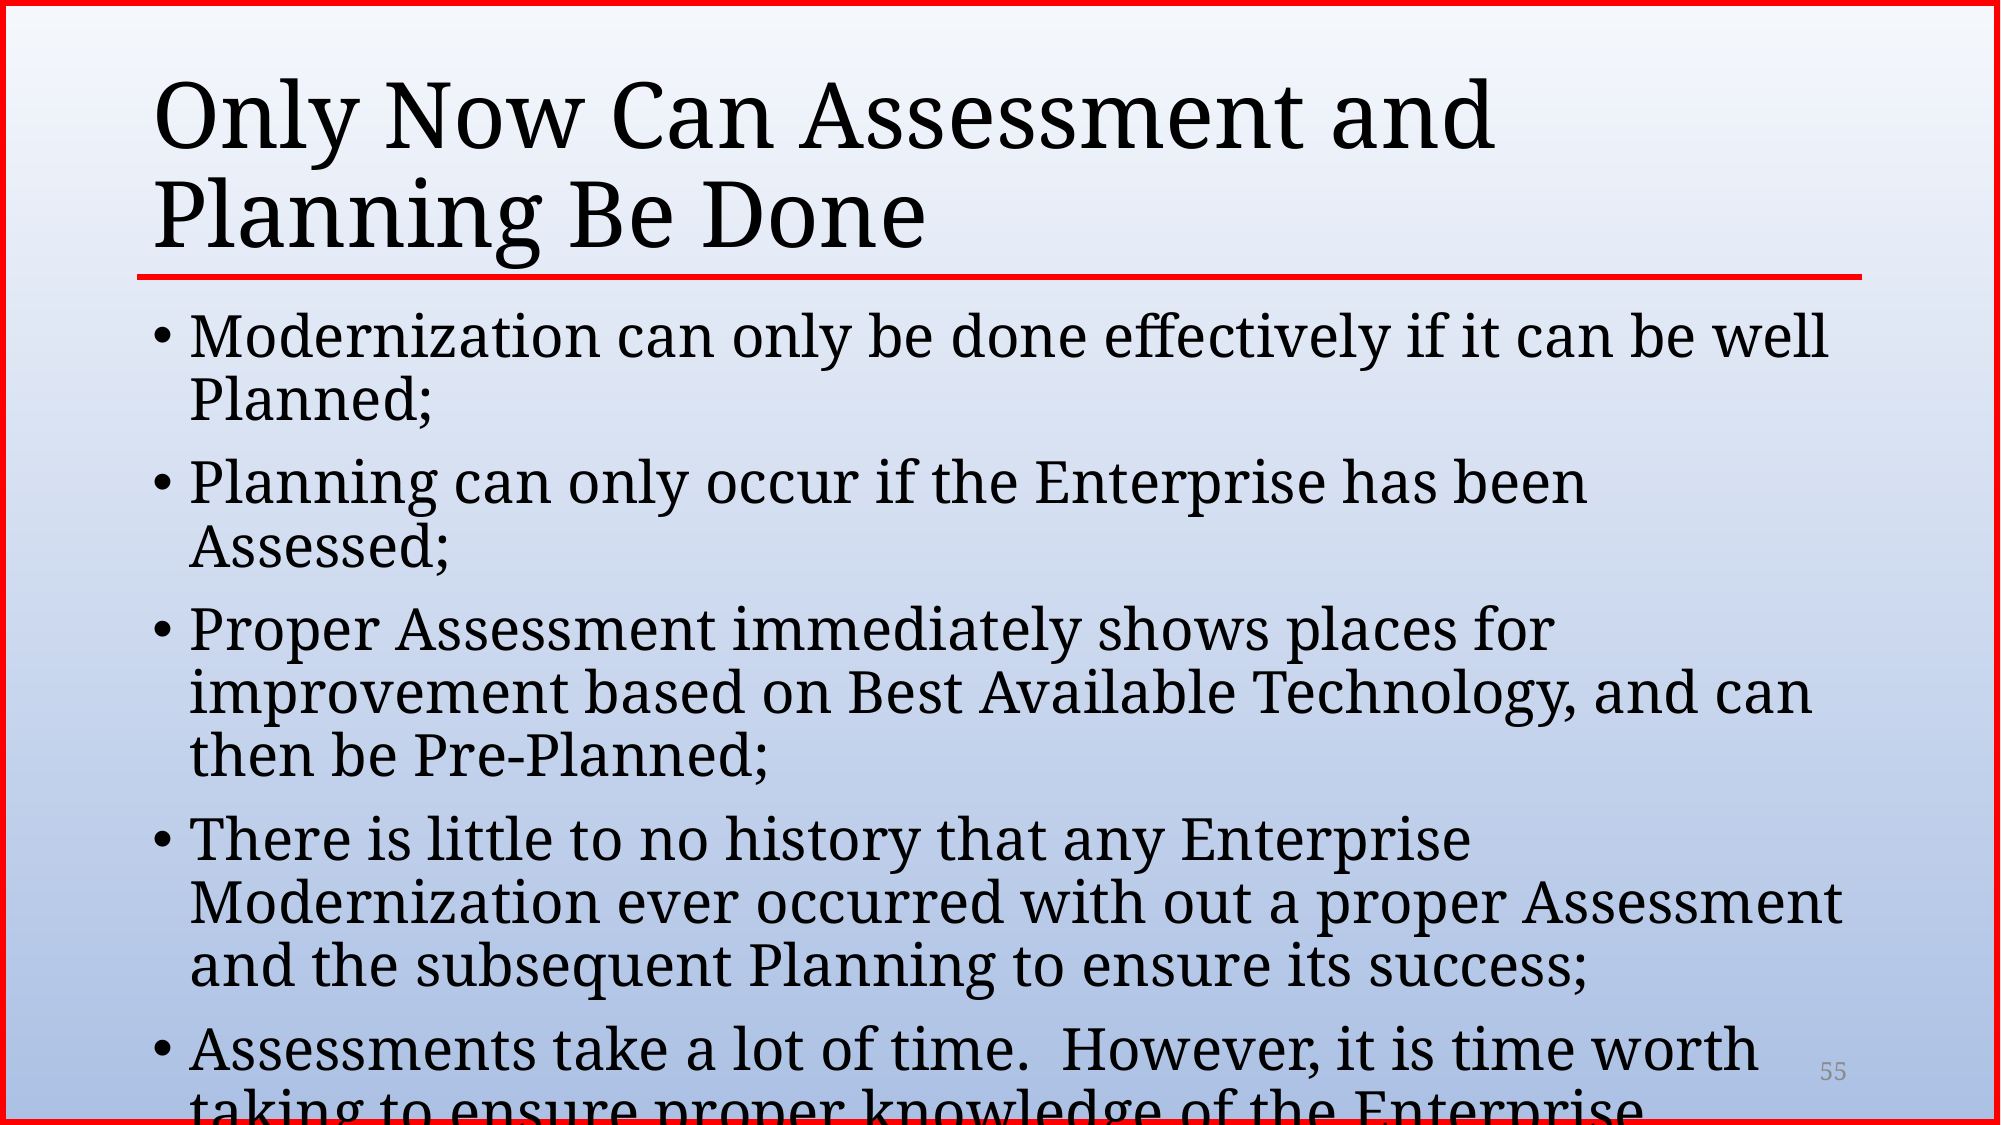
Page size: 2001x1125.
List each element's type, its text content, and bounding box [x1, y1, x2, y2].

list Modernization can only be done effectively if it can be well Planned; Planning can only occur if the Enterprise has been Assessed; Proper Assessment immediately shows places for improvement based on Best Available Technology, and can then be Pre-Planned; There is little to no history that any Enterprise Modernization ever occurred with out a proper Assessment and the subsequent Planning to ensure its success; Assessments take a lot of time. However, it is time worth taking to ensure proper knowledge of the Enterprise. [137, 299, 1863, 1014]
title Only Now Can Assessment and Planning Be Done [137, 59, 1863, 278]
slide_number 55 [1412, 1042, 1863, 1103]
